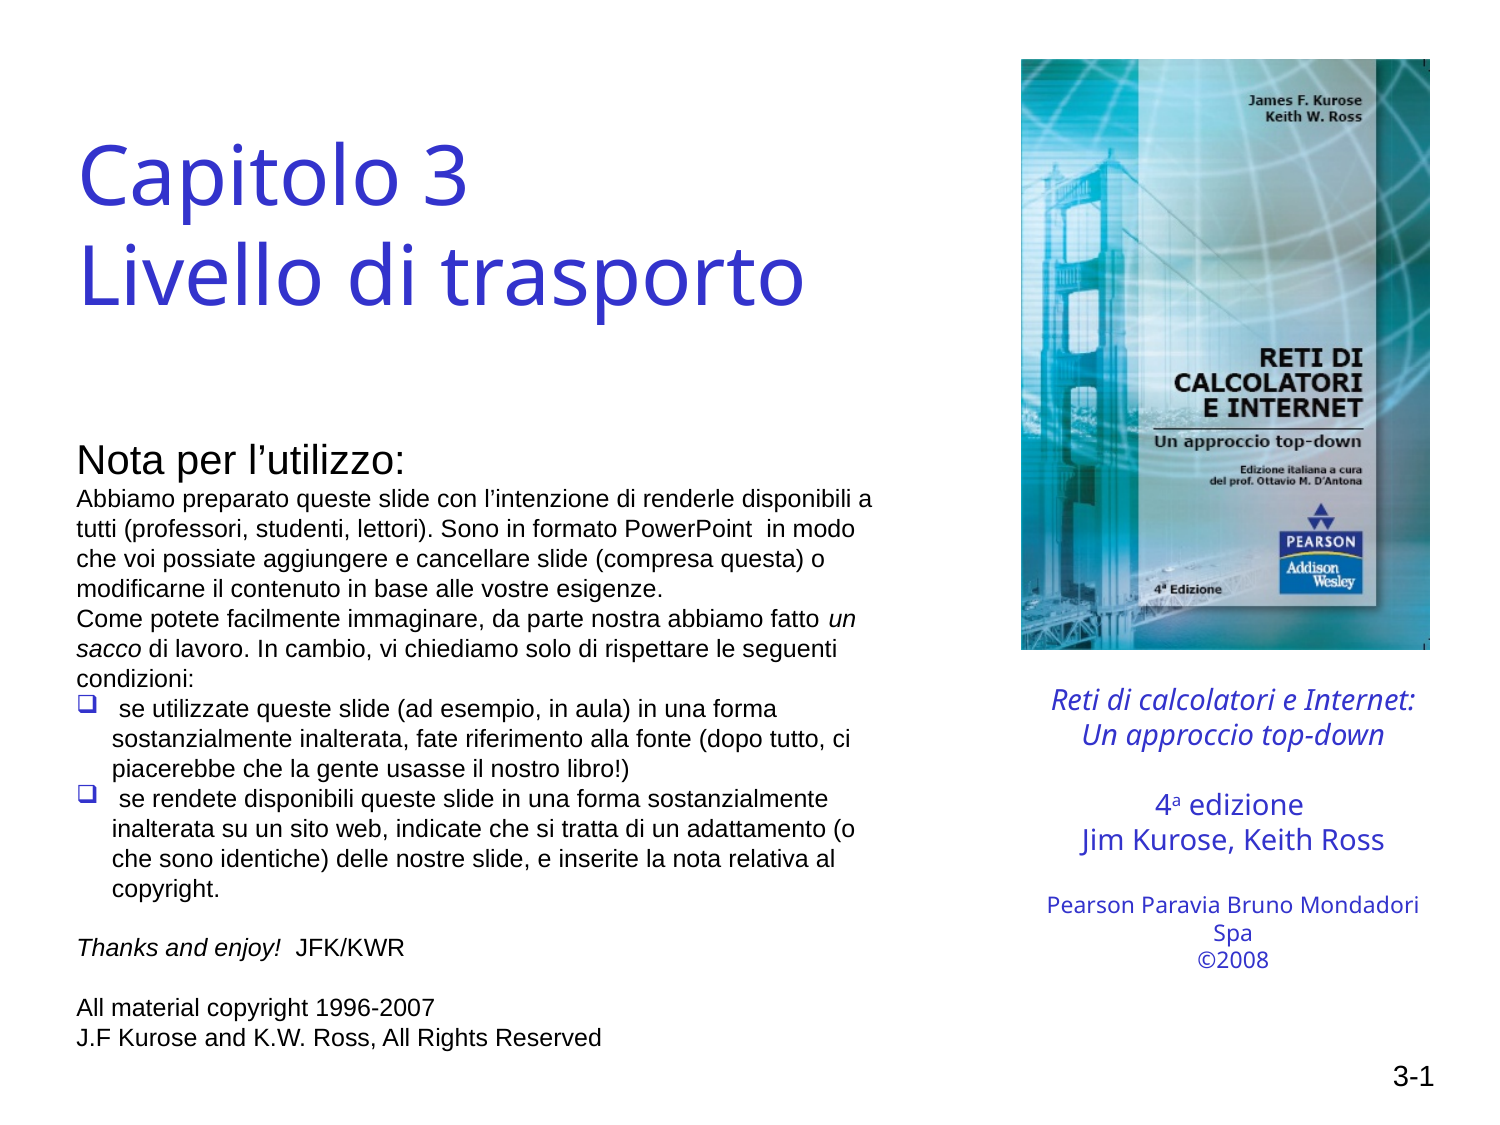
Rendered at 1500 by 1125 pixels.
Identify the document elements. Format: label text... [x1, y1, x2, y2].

picture [1020, 59, 1430, 650]
text_box Capitolo 3 Livello di trasporto [62, 80, 1009, 364]
text_box Nota per l’utilizzo: Abbiamo preparato queste slide con l’intenzione di renderle disponibili a tutti (professori, studenti, lettori). Sono in formato PowerPoint in modo che voi possiate aggiungere e cancellare slide (compresa questa) o modificarne il contenuto in base alle vostre esigenze. Come potete facilmente immaginare, da parte nostra abbiamo fatto un sacco di lavoro. In cambio, vi chiediamo solo di rispettare le seguenti condizioni: se utilizzate queste slide (ad esempio, in aula) in una forma sostanzialmente inalterata, fate riferimento alla fonte (dopo tutto, ci piacerebbe che la gente usasse il nostro libro!) se rendete disponibili queste slide in una forma sostanzialmente inalterata su un sito web, indicate che si tratta di un adattamento (o che sono identiche) delle nostre slide, e inserite la nota relativa al copyright. Thanks and enjoy! JFK/KWR All material copyright 1996-2007 J.F Kurose and K.W. Ross, All Rights Reserved [61, 425, 894, 1060]
text_box Reti di calcolatori e Internet: Un approccio top-down 4a edizione Jim Kurose, Keith Ross Pearson Paravia Bruno Mondadori Spa ©2008 [1013, 699, 1453, 1036]
slide_number 3-1 [1338, 1049, 1451, 1125]
